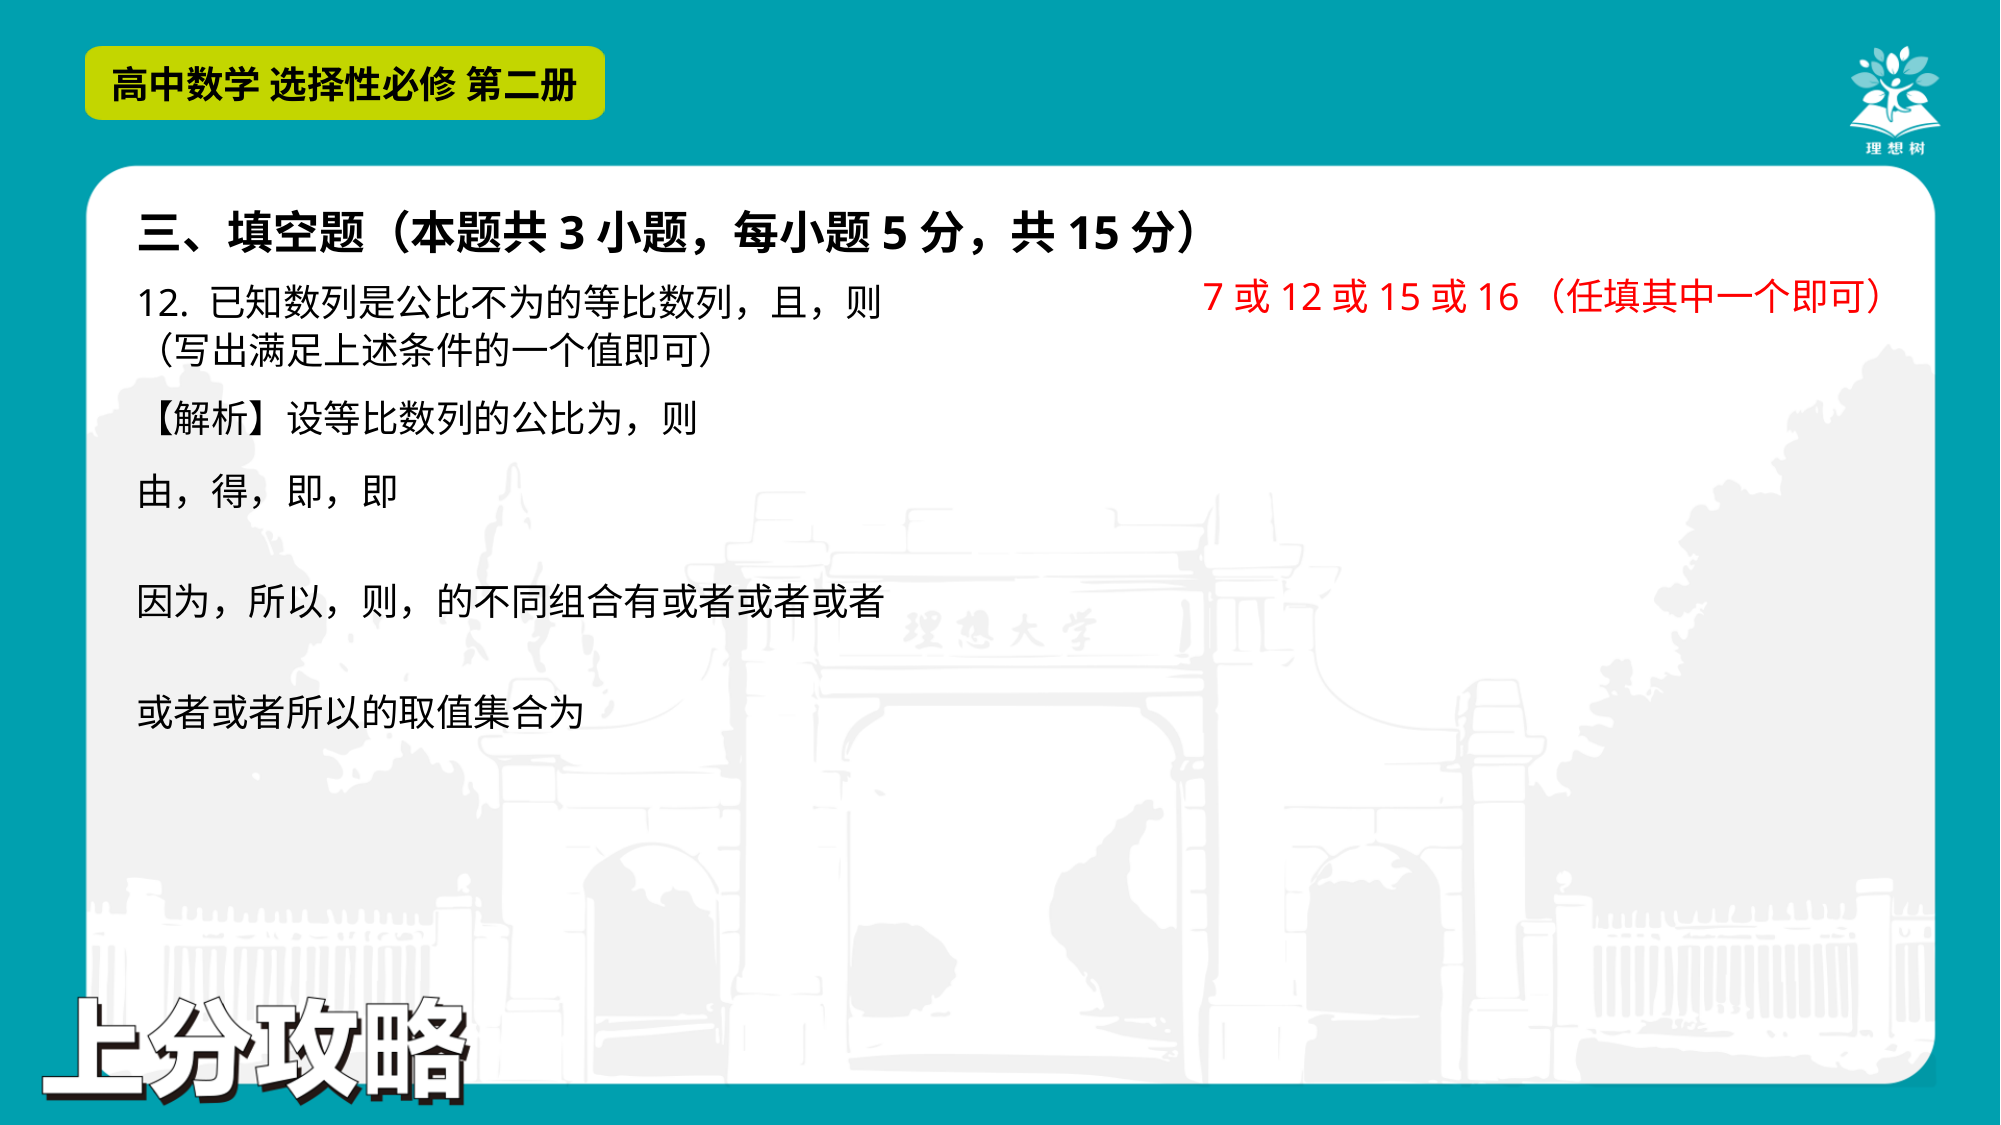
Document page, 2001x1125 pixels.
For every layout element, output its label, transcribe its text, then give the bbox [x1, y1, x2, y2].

picture [0, 0, 2000, 1125]
text_box 三、填空题（本题共3小题，每小题5分，共15分） [136, 176, 1865, 317]
text_box 7或12或15或16（任填其中一个即可） [1219, 245, 1888, 310]
